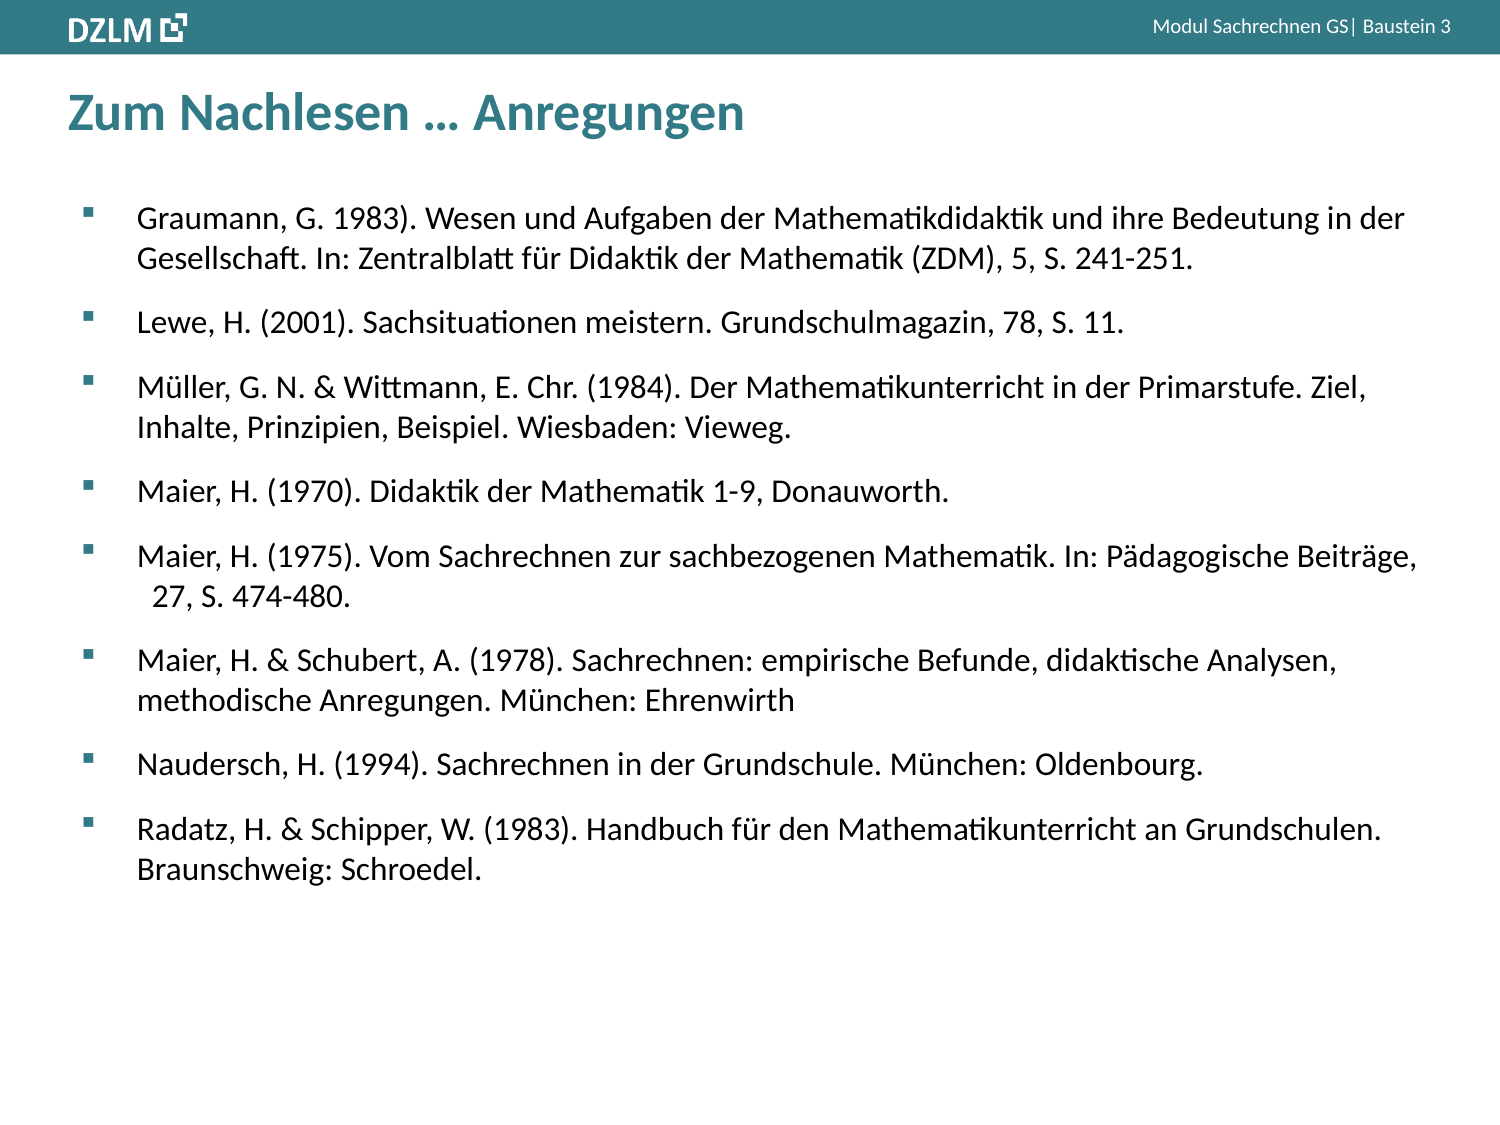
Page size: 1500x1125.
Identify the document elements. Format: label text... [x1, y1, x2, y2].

list Graumann, G. 1983). Wesen und Aufgaben der Mathematikdidaktik und ihre Bedeutung in der Gesellschaft. In: Zentralblatt für Didaktik der Mathematik (ZDM), 5, S. 241-251. Lewe, H. (2001). Sachsituationen meistern. Grundschulmagazin, 78, S. 11. Müller, G. N. & Wittmann, E. Chr. (1984). Der Mathematikunterricht in der Primarstufe. Ziel, Inhalte, Prinzipien, Beispiel. Wiesbaden: Vieweg. Maier, H. (1970). Didaktik der Mathematik 1-9, Donauworth. Maier, H. (1975). Vom Sachrechnen zur sachbezogenen Mathematik. In: Pädagogische Beiträge, 27, S. 474-480. Maier, H. & Schubert, A. (1978). Sachrechnen: empirische Befunde, didaktische Analysen, methodische Anregungen. München: Ehrenwirth Naudersch, H. (1994). Sachrechnen in der Grundschule. München: Oldenbourg. Radatz, H. & Schipper, W. (1983). Handbuch für den Mathematikunterricht an Grundschulen. Braunschweig: Schroedel. [65, 196, 1437, 1071]
title Zum Nachlesen … Anregungen [53, 68, 1459, 149]
